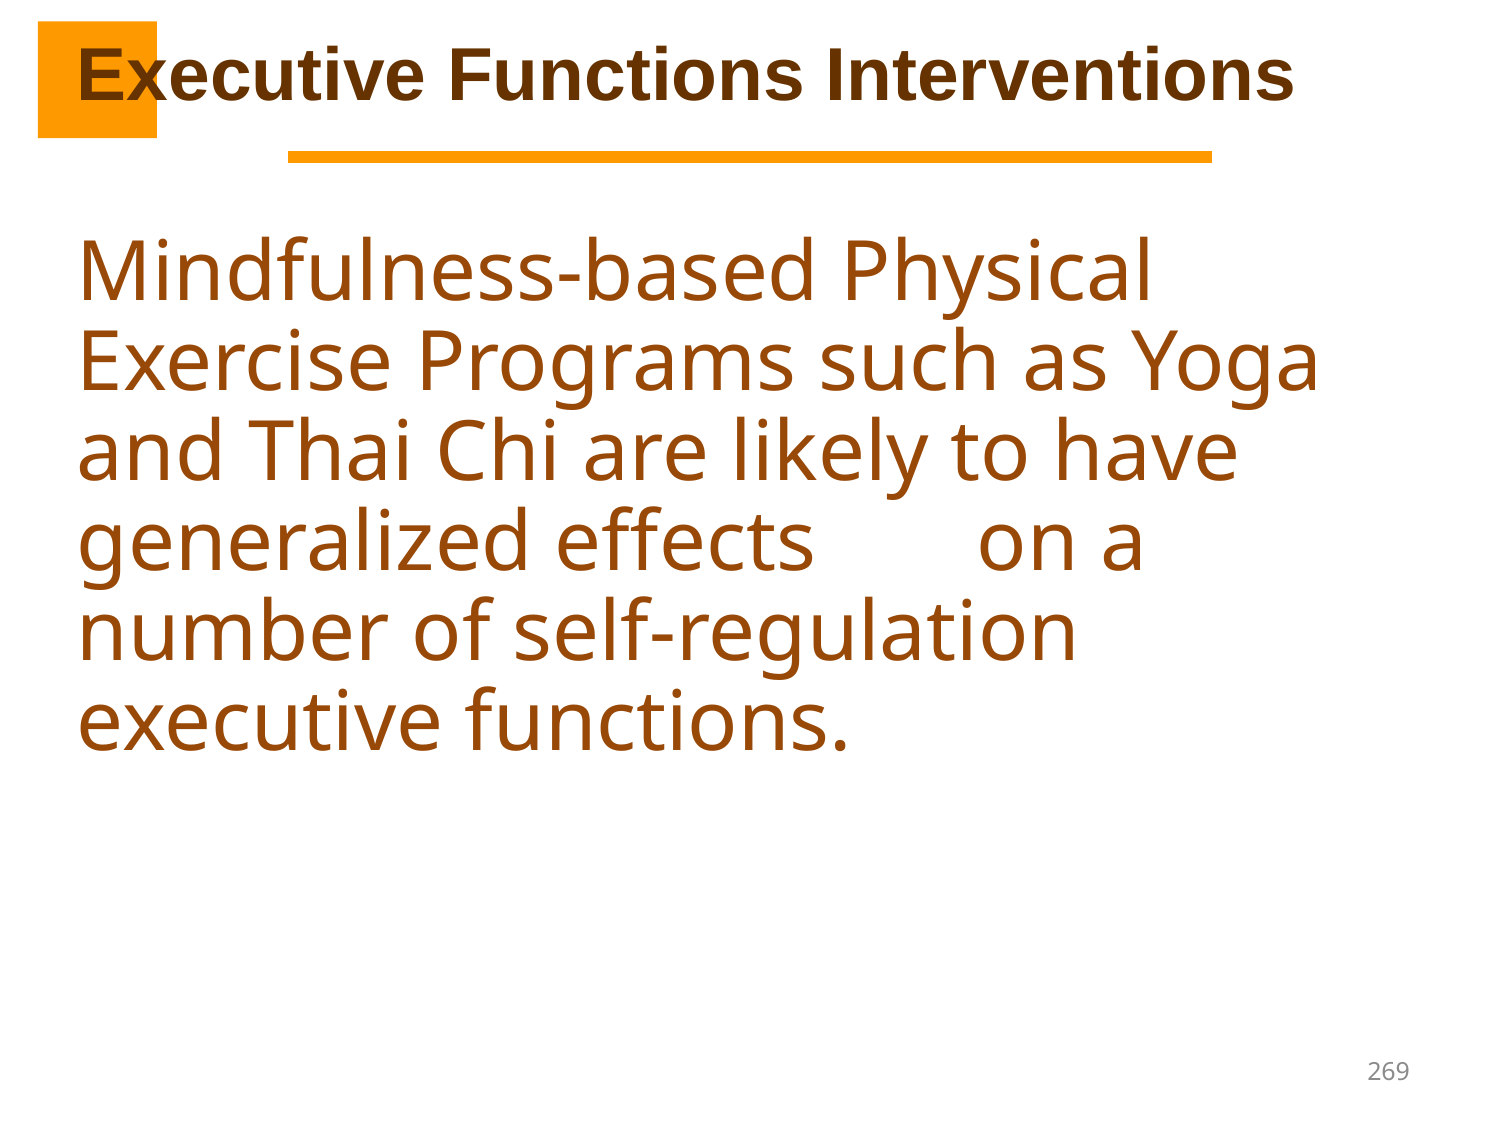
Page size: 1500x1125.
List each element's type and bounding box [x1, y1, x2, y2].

slide_number [1074, 1042, 1425, 1103]
text_box [36, 0, 1407, 153]
subtitle [61, 221, 1410, 982]
